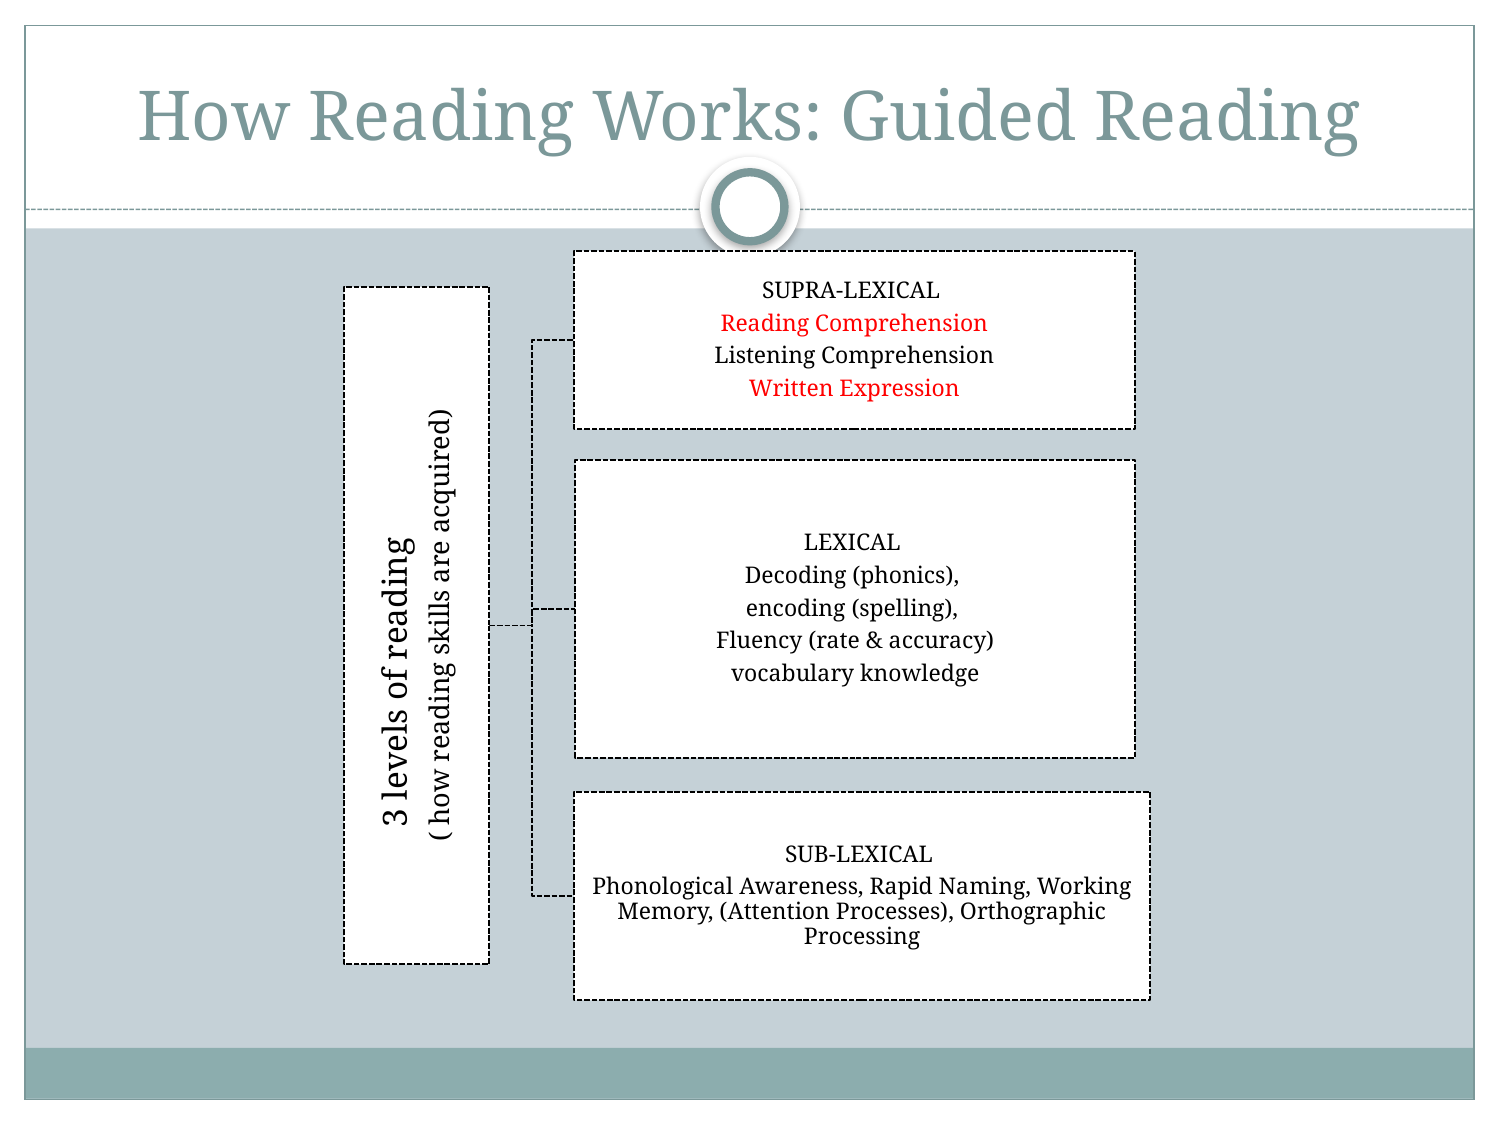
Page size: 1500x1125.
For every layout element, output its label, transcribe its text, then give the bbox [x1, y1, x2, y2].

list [49, 250, 1445, 1001]
title How Reading Works: Guided Reading [49, 37, 1450, 162]
